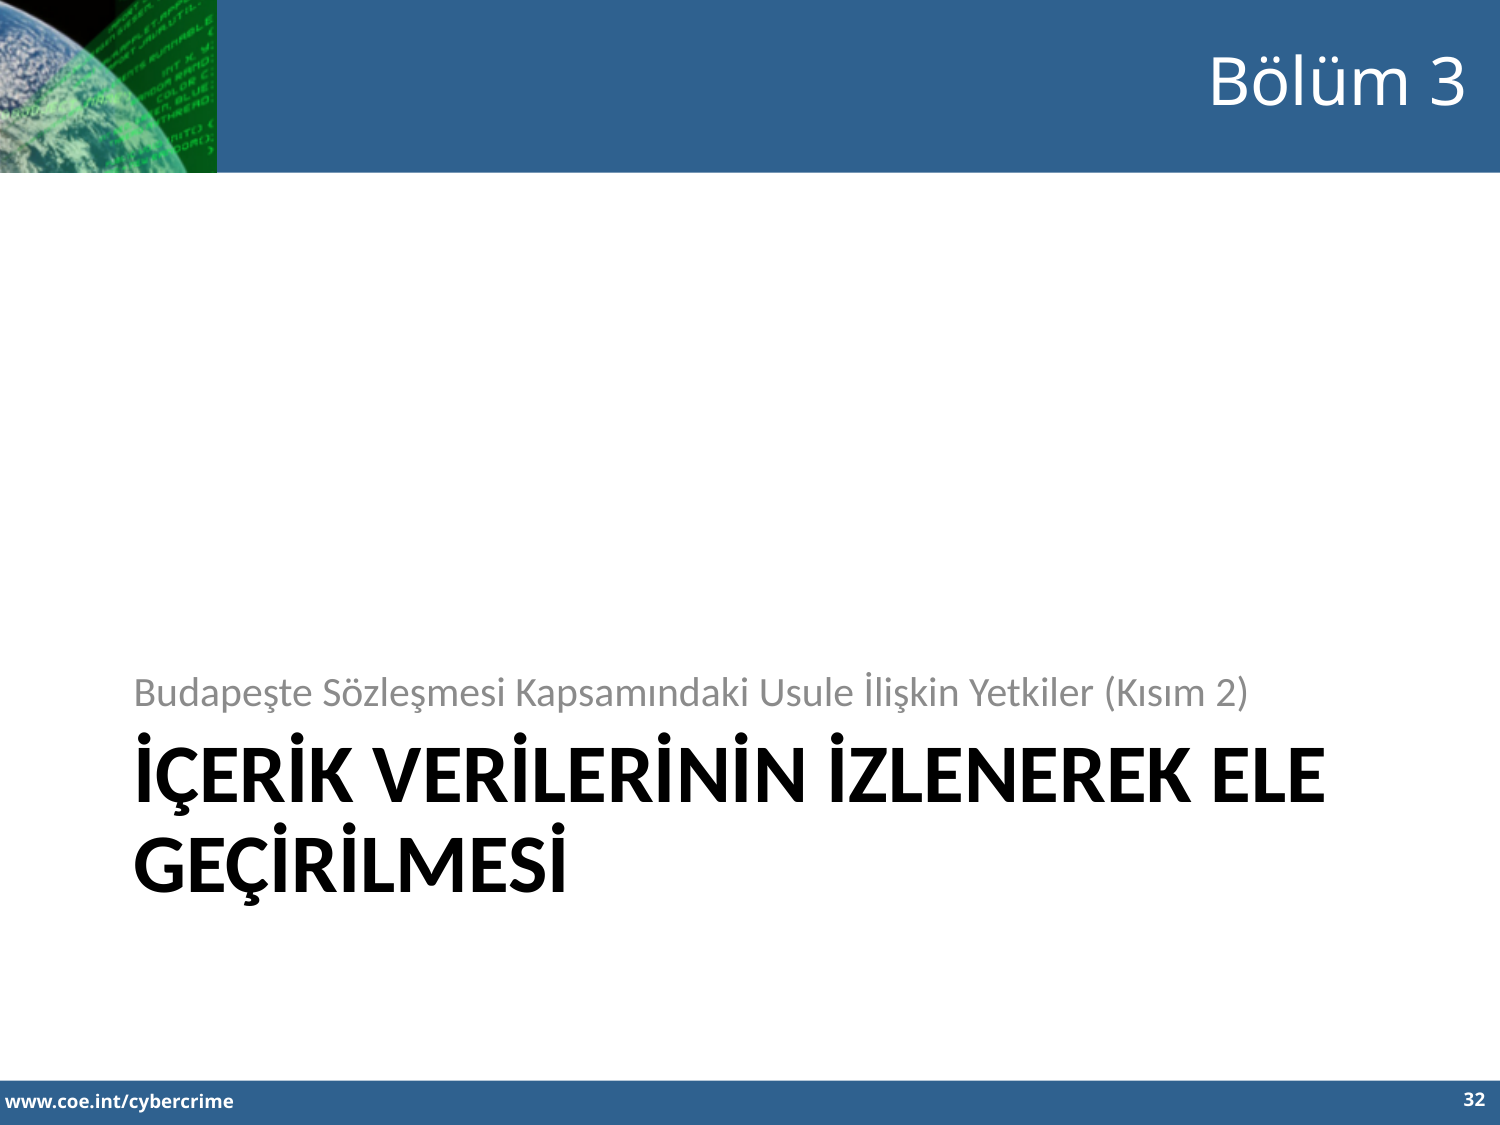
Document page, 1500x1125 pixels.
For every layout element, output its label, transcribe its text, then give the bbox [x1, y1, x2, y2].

text_box Bölüm 3 [230, 31, 1483, 126]
title İÇERİK VERİLERİNİN İZLENEREK ELE GEÇİRİLMESİ [118, 723, 1394, 947]
picture [0, 0, 217, 173]
list Budapeşte Sözleşmesi Kapsamındaki Usule İlişkin Yetkiler (Kısım 2) [118, 476, 1394, 723]
